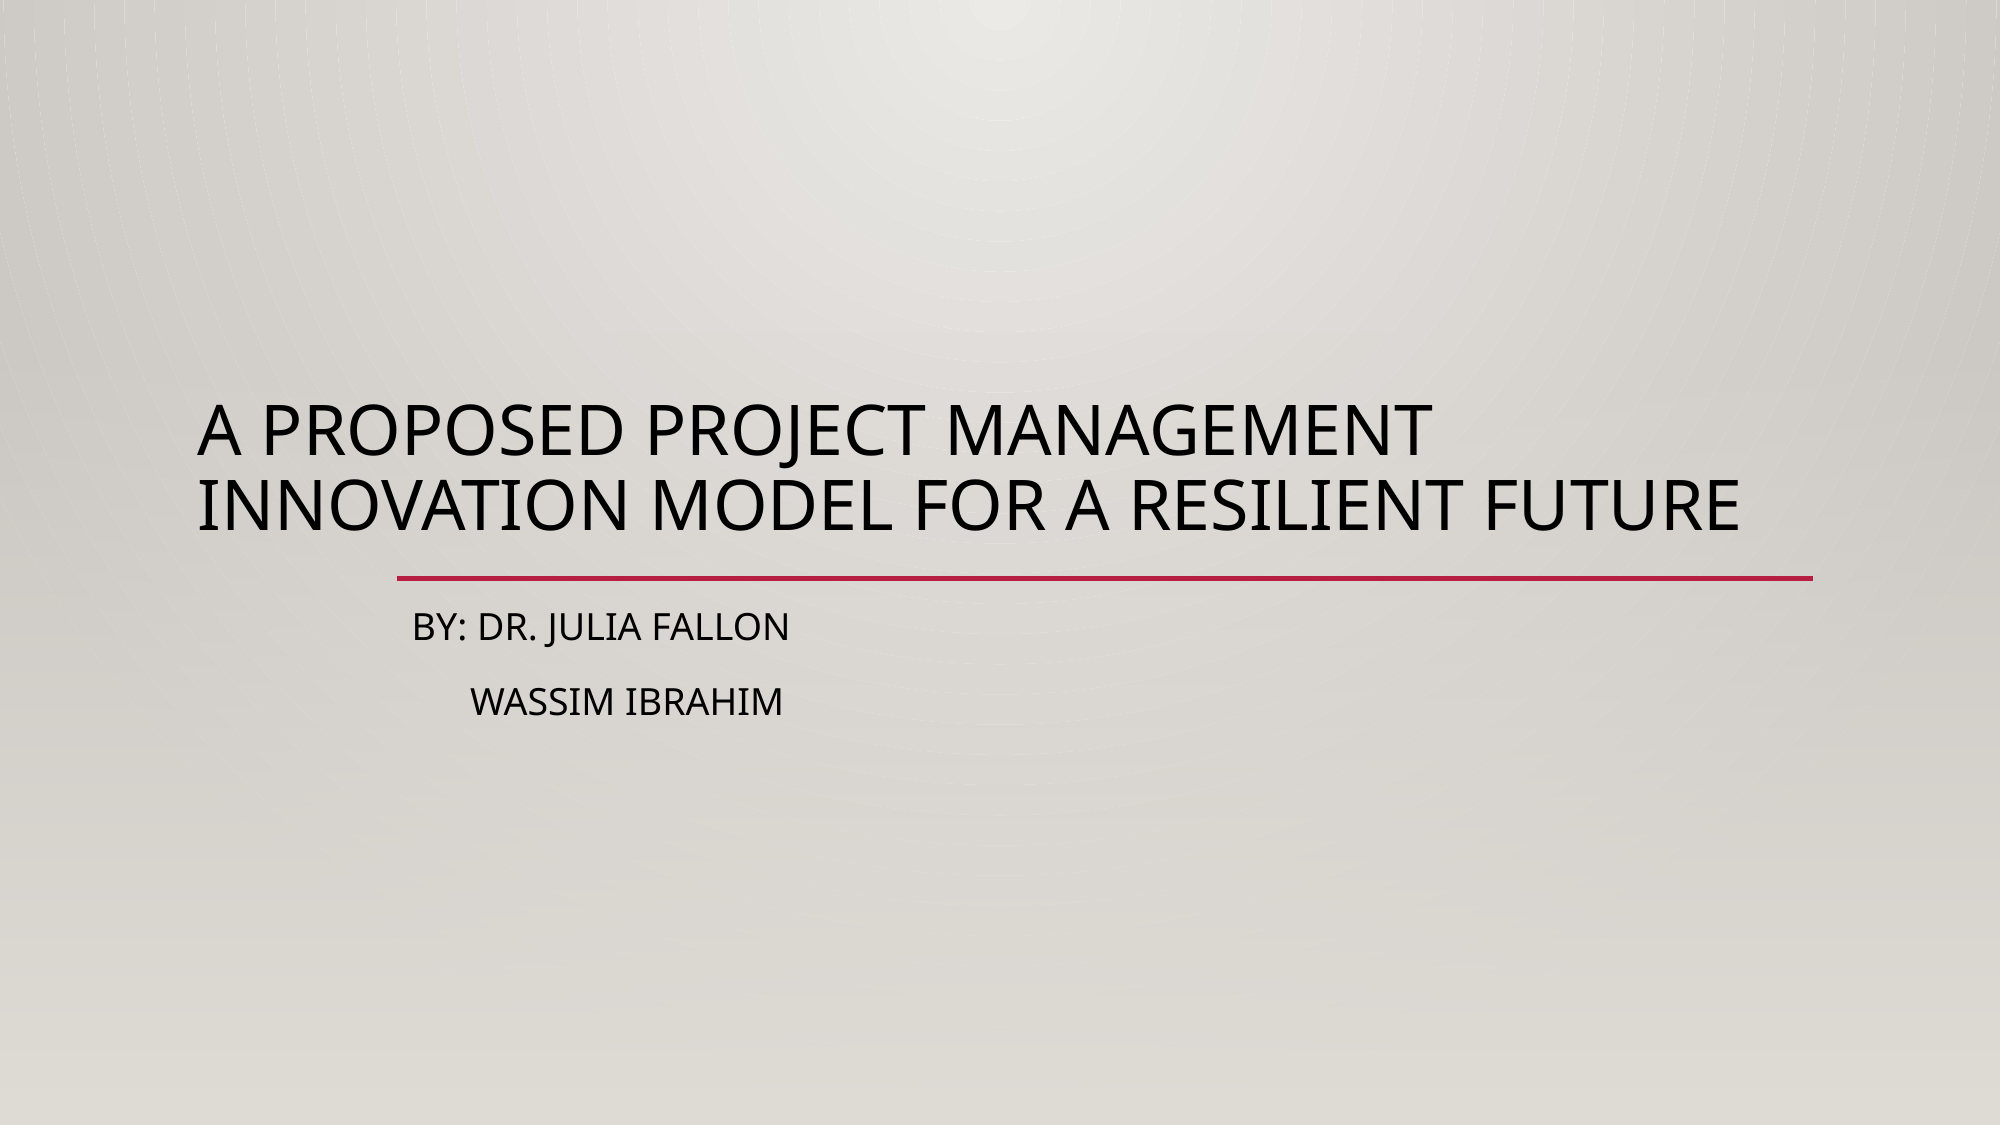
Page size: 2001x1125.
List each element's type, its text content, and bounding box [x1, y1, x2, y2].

subtitle By: Dr. Julia Fallon Wassim Ibrahim [396, 579, 1814, 740]
title A Proposed Project Management Innovation Model for a Resilient Future [182, 323, 1818, 546]
